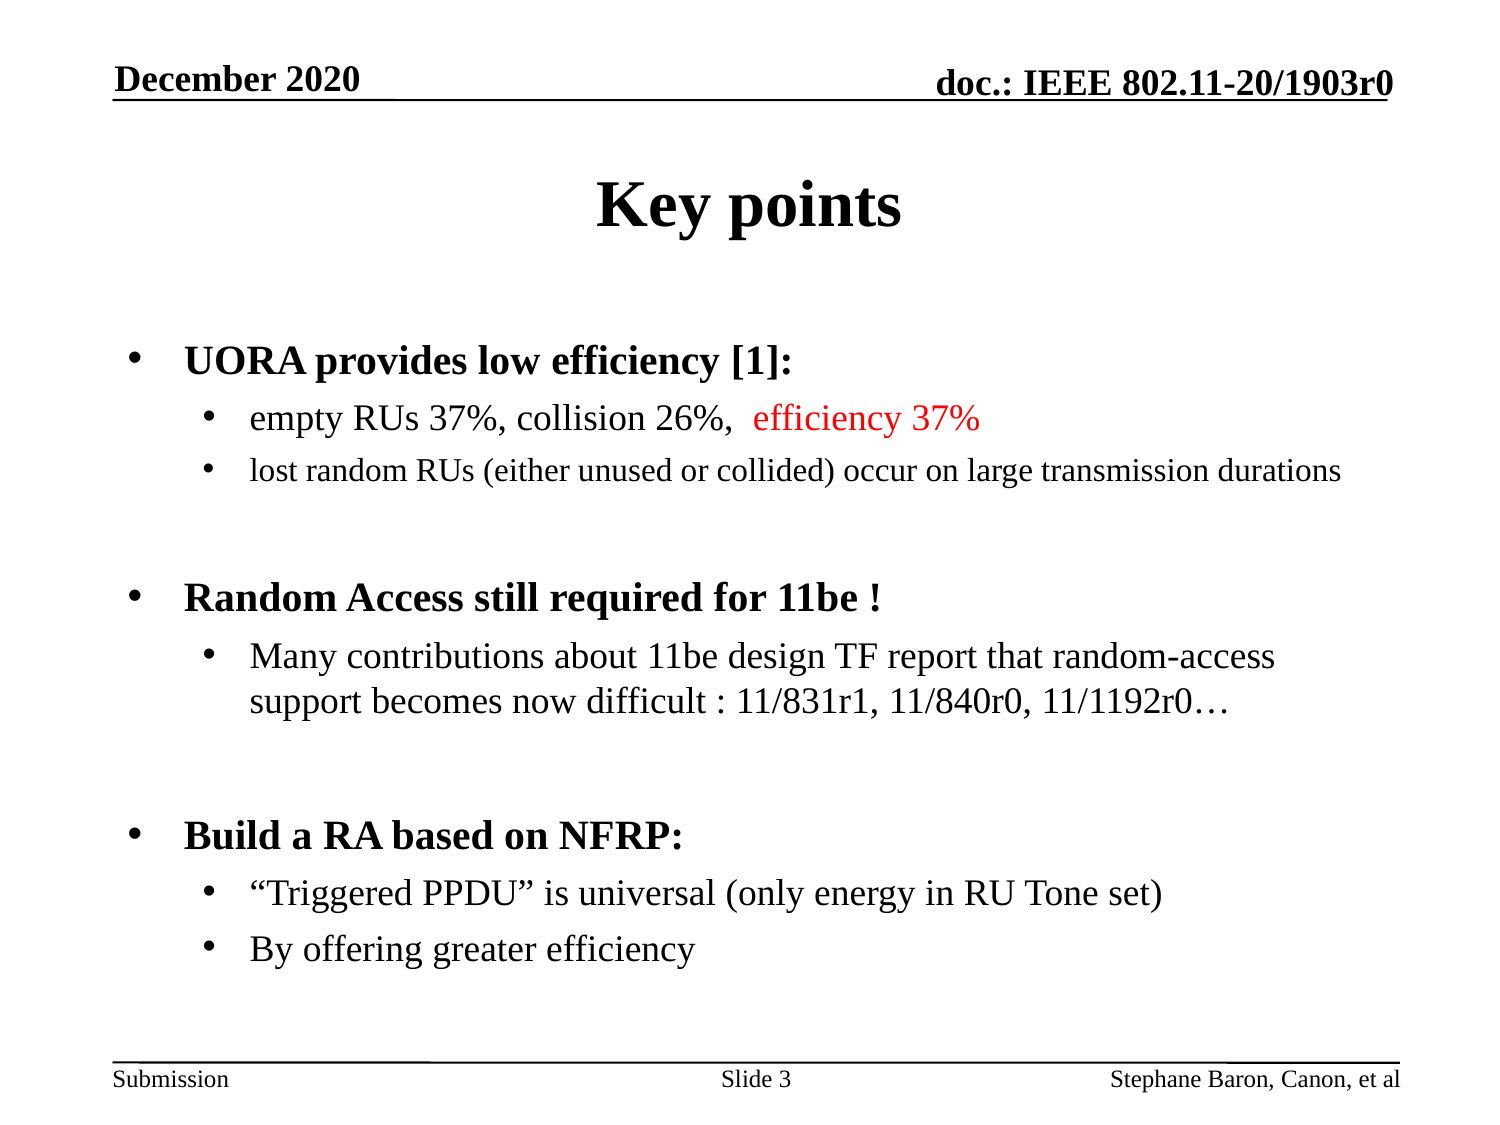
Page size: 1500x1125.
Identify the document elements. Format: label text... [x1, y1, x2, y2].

list UORA provides low efficiency [1]: empty RUs 37%, collision 26%, efficiency 37% lost random RUs (either unused or collided) occur on large transmission durations Random Access still required for 11be ! Many contributions about 11be design TF report that random-access support becomes now difficult : 11/831r1, 11/840r0, 11/1192r0… Build a RA based on NFRP: “Triggered PPDU” is universal (only energy in RU Tone set) By offering greater efficiency [112, 324, 1388, 1038]
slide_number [114, 54, 423, 100]
footer Stephane Baron, Canon, et al [878, 1061, 1402, 1093]
title Key points [112, 112, 1388, 288]
slide_number Slide 3 [712, 1061, 800, 1123]
